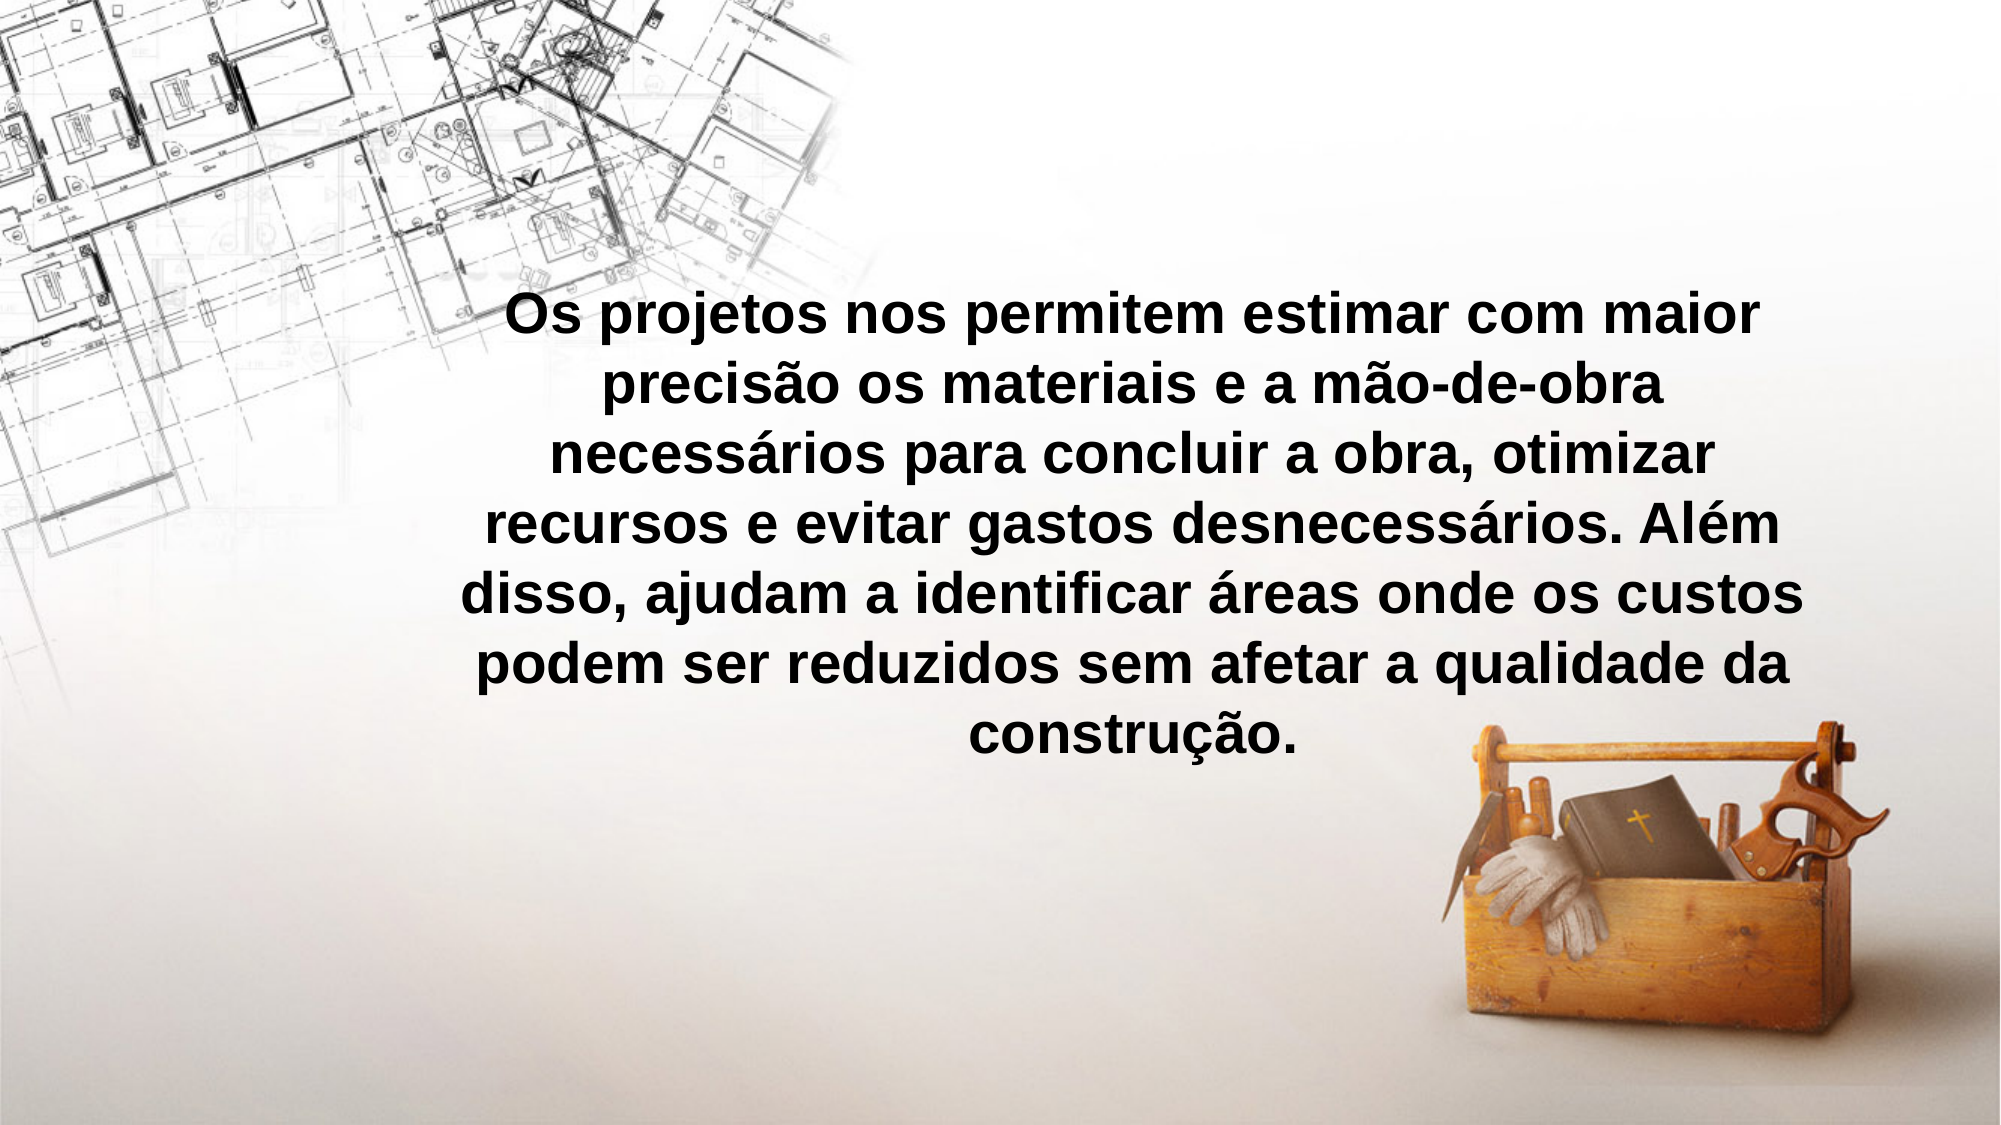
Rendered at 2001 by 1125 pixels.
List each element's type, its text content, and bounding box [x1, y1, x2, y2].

picture [0, 0, 2001, 1125]
text_box Os projetos nos permitem estimar com maior precisão os materiais e a mão-de-obra necessários para concluir a obra, otimizar recursos e evitar gastos desnecessários. Além disso, ajudam a identificar áreas onde os custos podem ser reduzidos sem afetar a qualidade da construção. [439, 267, 1828, 773]
